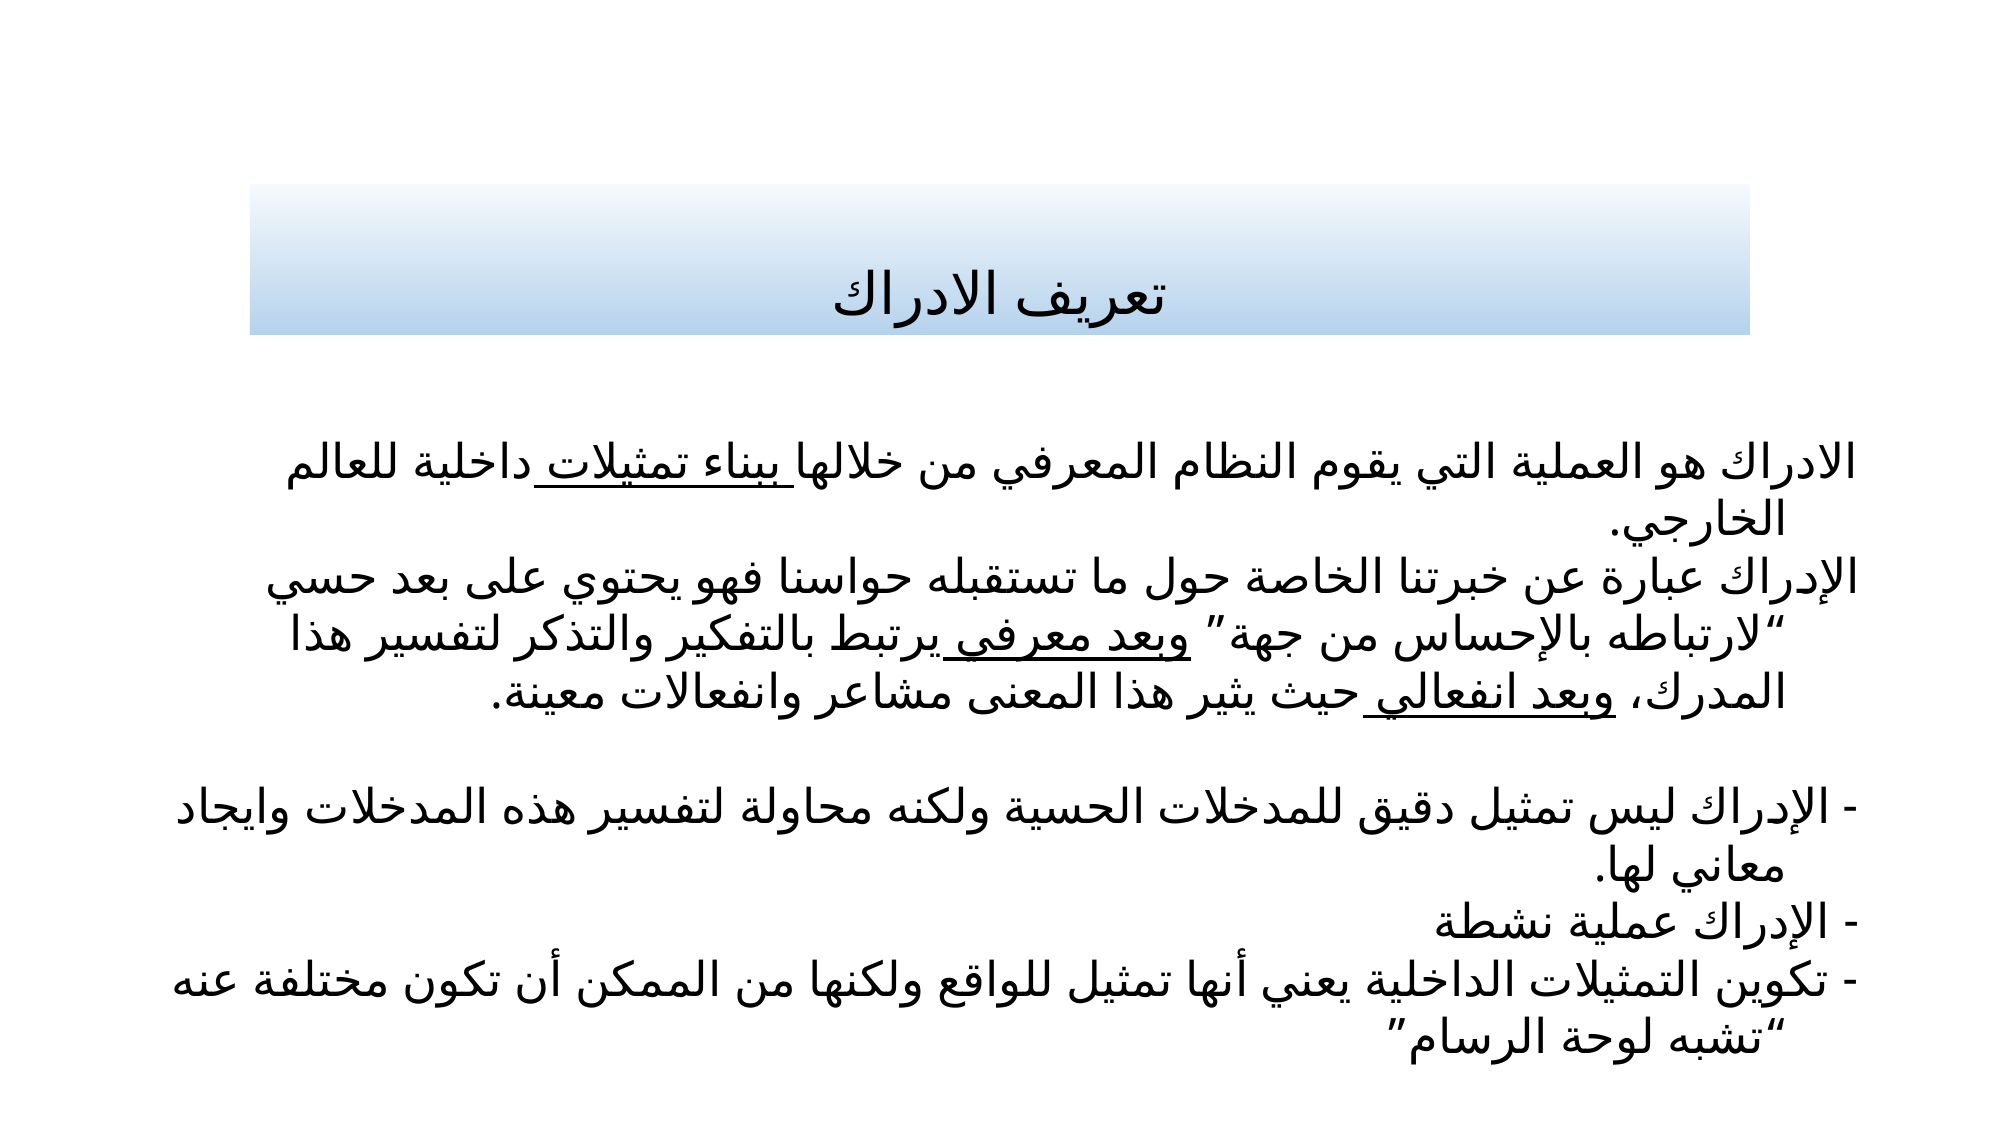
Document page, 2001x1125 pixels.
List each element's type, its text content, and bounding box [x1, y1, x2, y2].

subtitle الادراك هو العملية التي يقوم النظام المعرفي من خلالها ببناء تمثيلات داخلية للعالم الخارجي. الإدراك عبارة عن خبرتنا الخاصة حول ما تستقبله حواسنا فهو يحتوي على بعد حسي “لارتباطه بالإحساس من جهة” وبعد معرفي يرتبط بالتفكير والتذكر لتفسير هذا المدرك، وبعد انفعالي حيث يثير هذا المعنى مشاعر وانفعالات معينة. - الإدراك ليس تمثيل دقيق للمدخلات الحسية ولكنه محاولة لتفسير هذه المدخلات وايجاد معاني لها. - الإدراك عملية نشطة - تكوين التمثيلات الداخلية يعني أنها تمثيل للواقع ولكنها من الممكن أن تكون مختلفة عنه “تشبه لوحة الرسام” [117, 422, 1875, 1076]
title تعريف الادراك [249, 184, 1750, 335]
